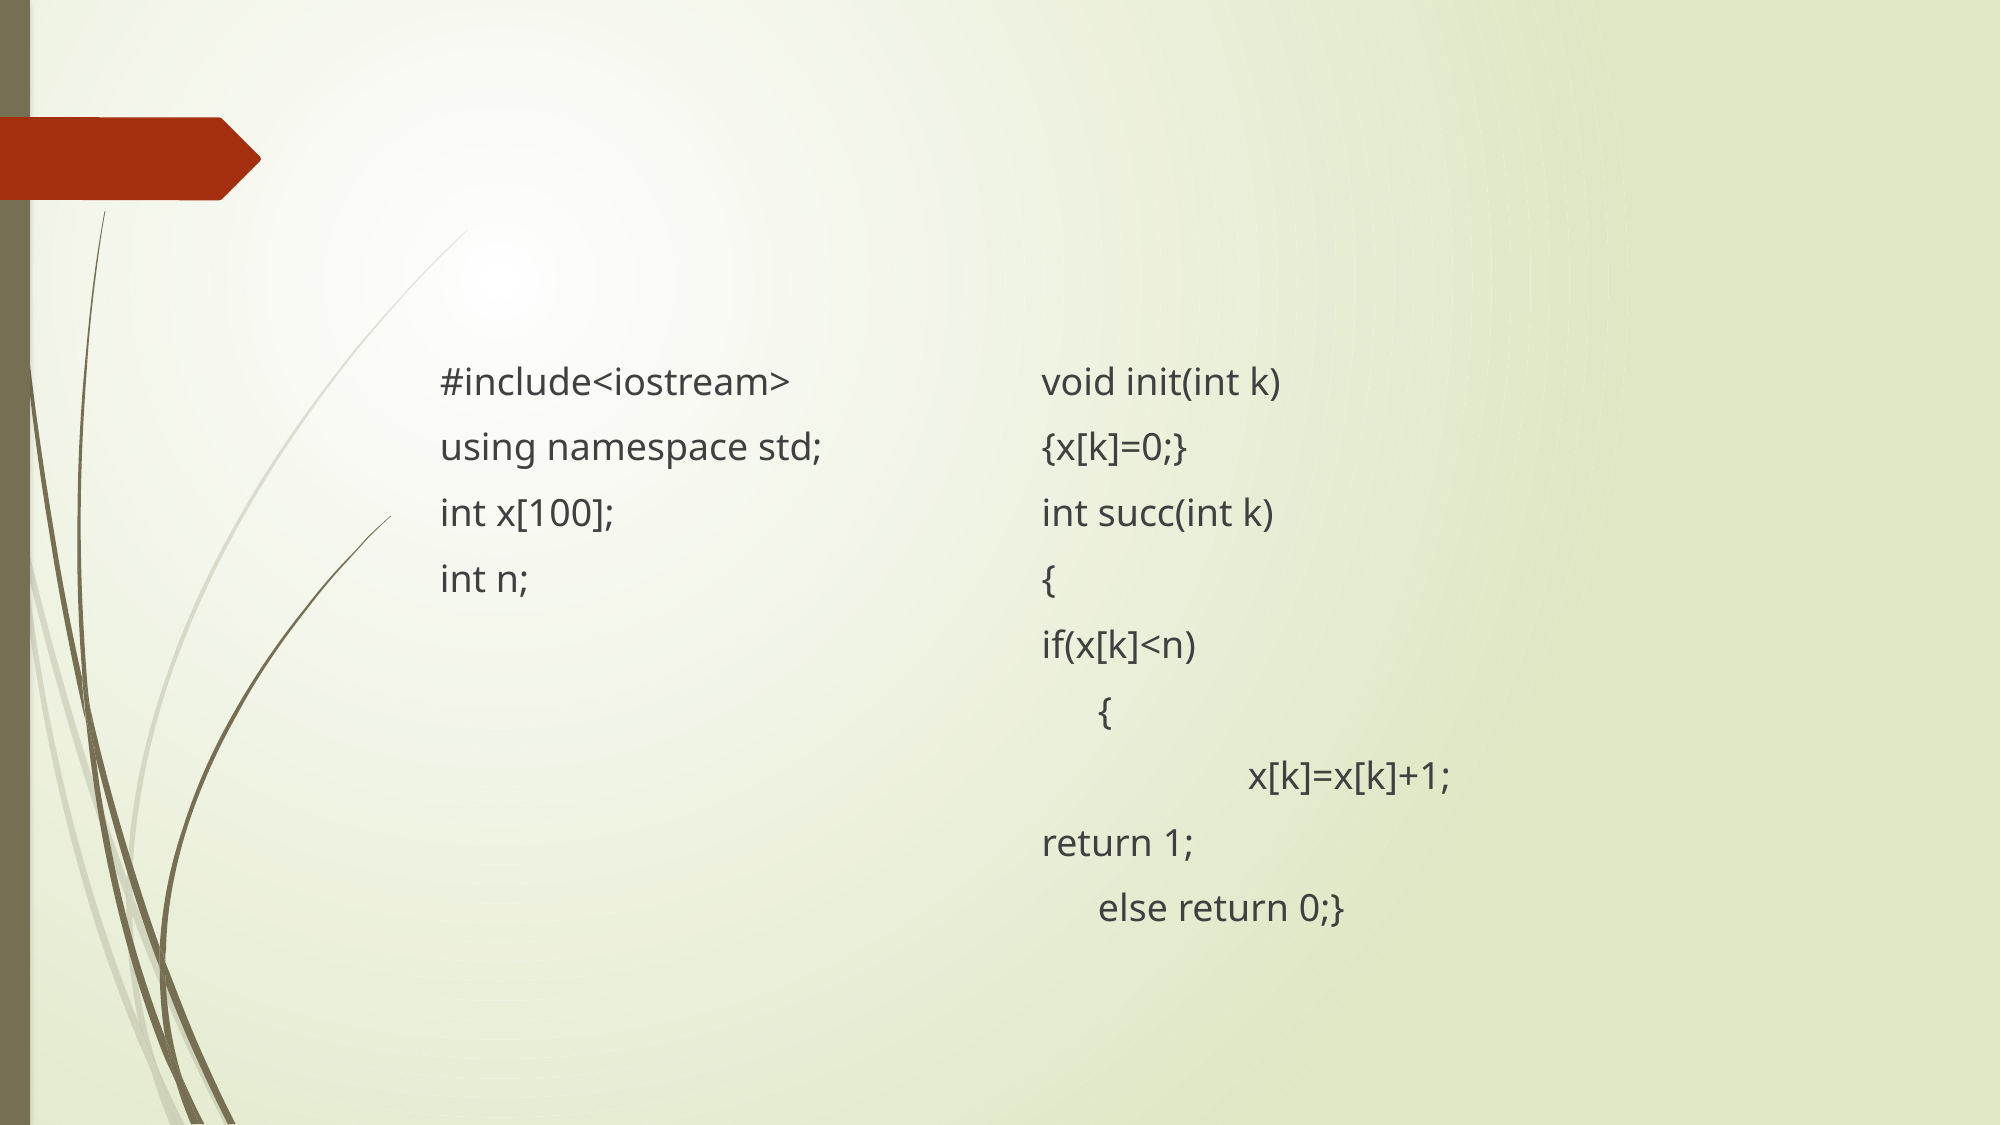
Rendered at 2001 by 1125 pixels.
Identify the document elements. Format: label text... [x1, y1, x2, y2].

text_box void init(int k) {x[k]=0;} int succ(int k) { if(x[k]<n) { x[k]=x[k]+1; return 1; else return 0;} [1026, 350, 1862, 970]
list #include<iostream> using namespace std; int x[100]; int n; [424, 350, 955, 970]
